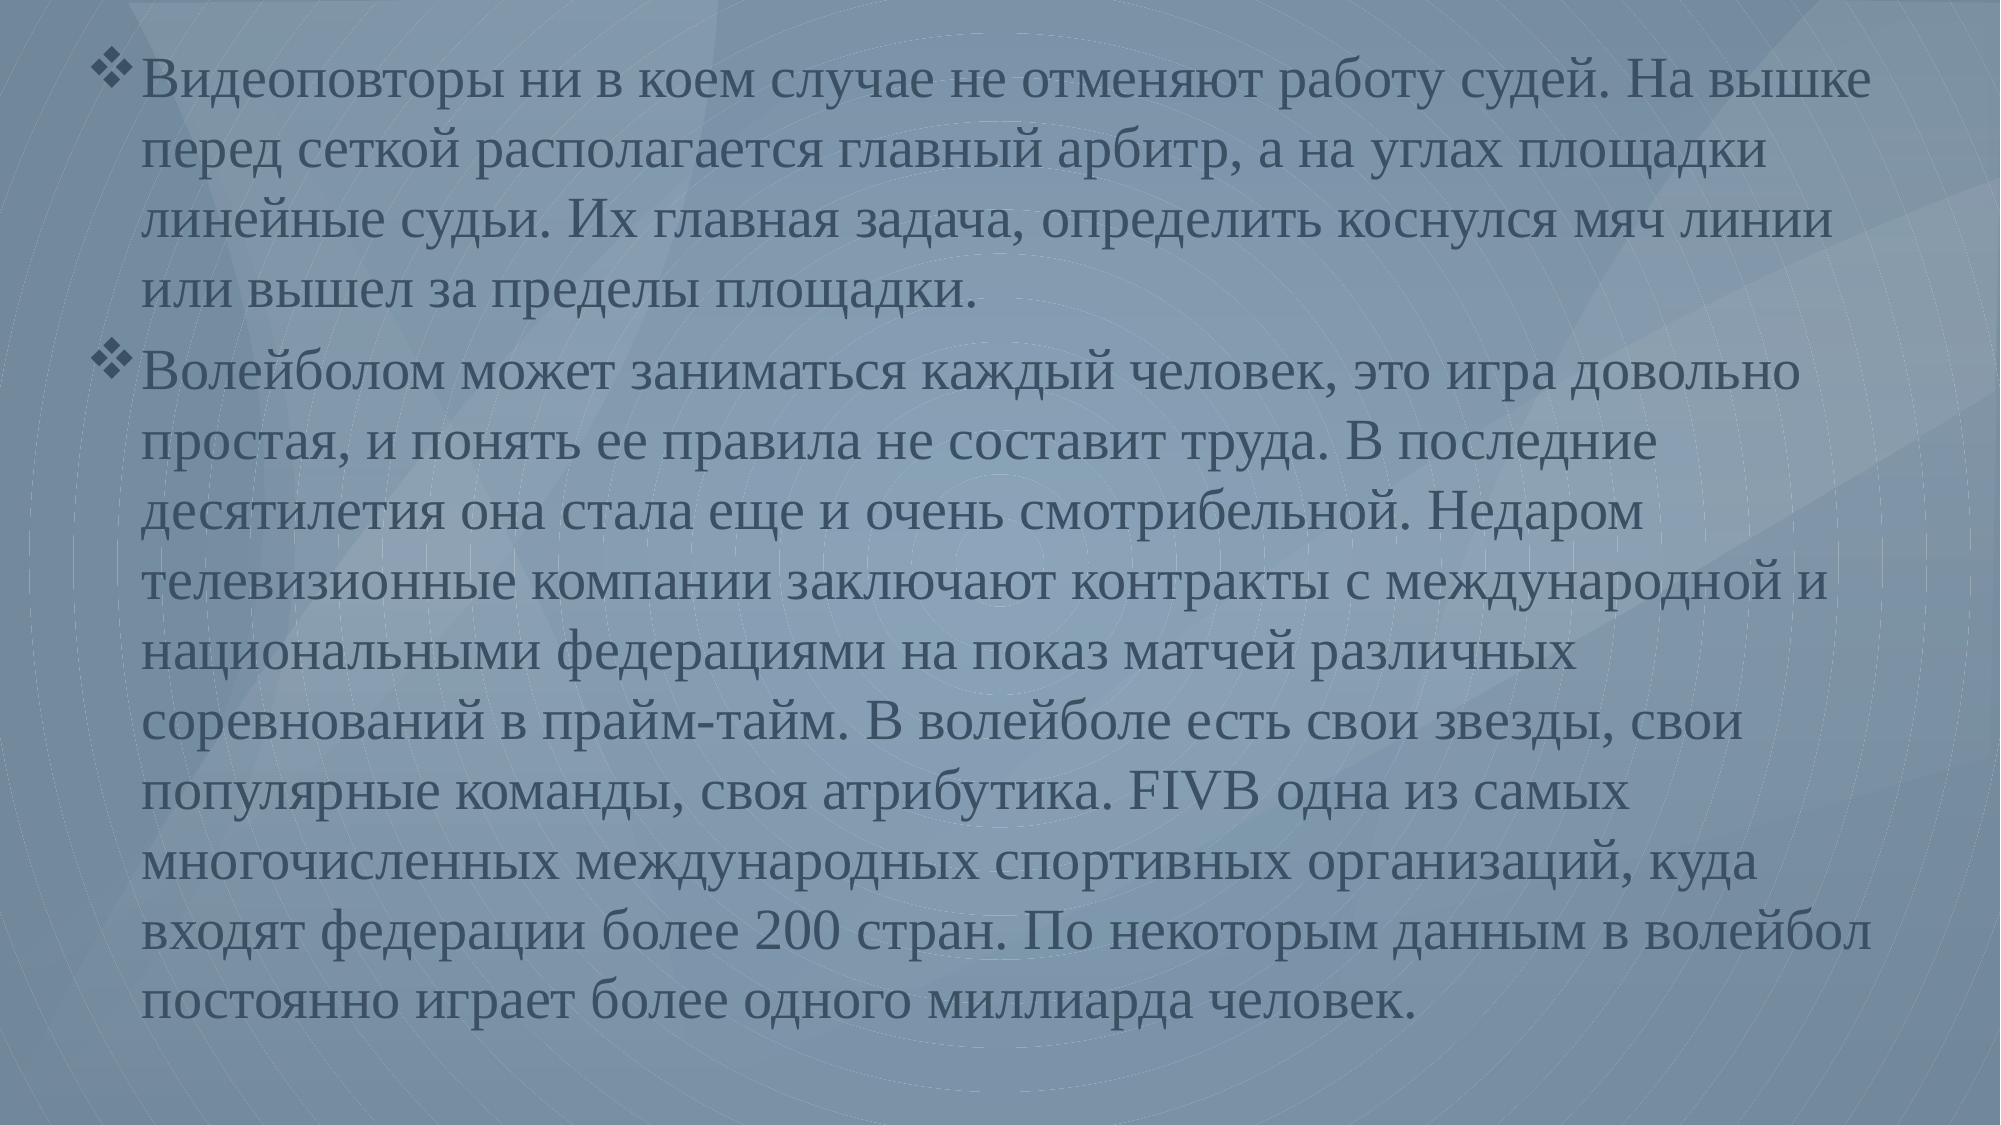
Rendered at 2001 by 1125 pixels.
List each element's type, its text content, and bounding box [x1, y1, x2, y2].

list Видеоповторы ни в коем случае не отменяют работу судей. На вышке перед сеткой располагается главный арбитр, а на углах площадки линейные судьи. Их главная задача, определить коснулся мяч линии или вышел за пределы площадки. Волейболом может заниматься каждый человек, это игра довольно простая, и понять ее правила не составит труда. В последние десятилетия она стала еще и очень смотрибельной. Недаром телевизионные компании заключают контракты с международной и национальными федерациями на показ матчей различных соревнований в прайм-тайм. В волейболе есть свои звезды, свои популярные команды, своя атрибутика. FIVB одна из самых многочисленных международных спортивных организаций, куда входят федерации более 200 стран. По некоторым данным в волейбол постоянно играет более одного миллиарда человек. [70, 31, 1925, 860]
